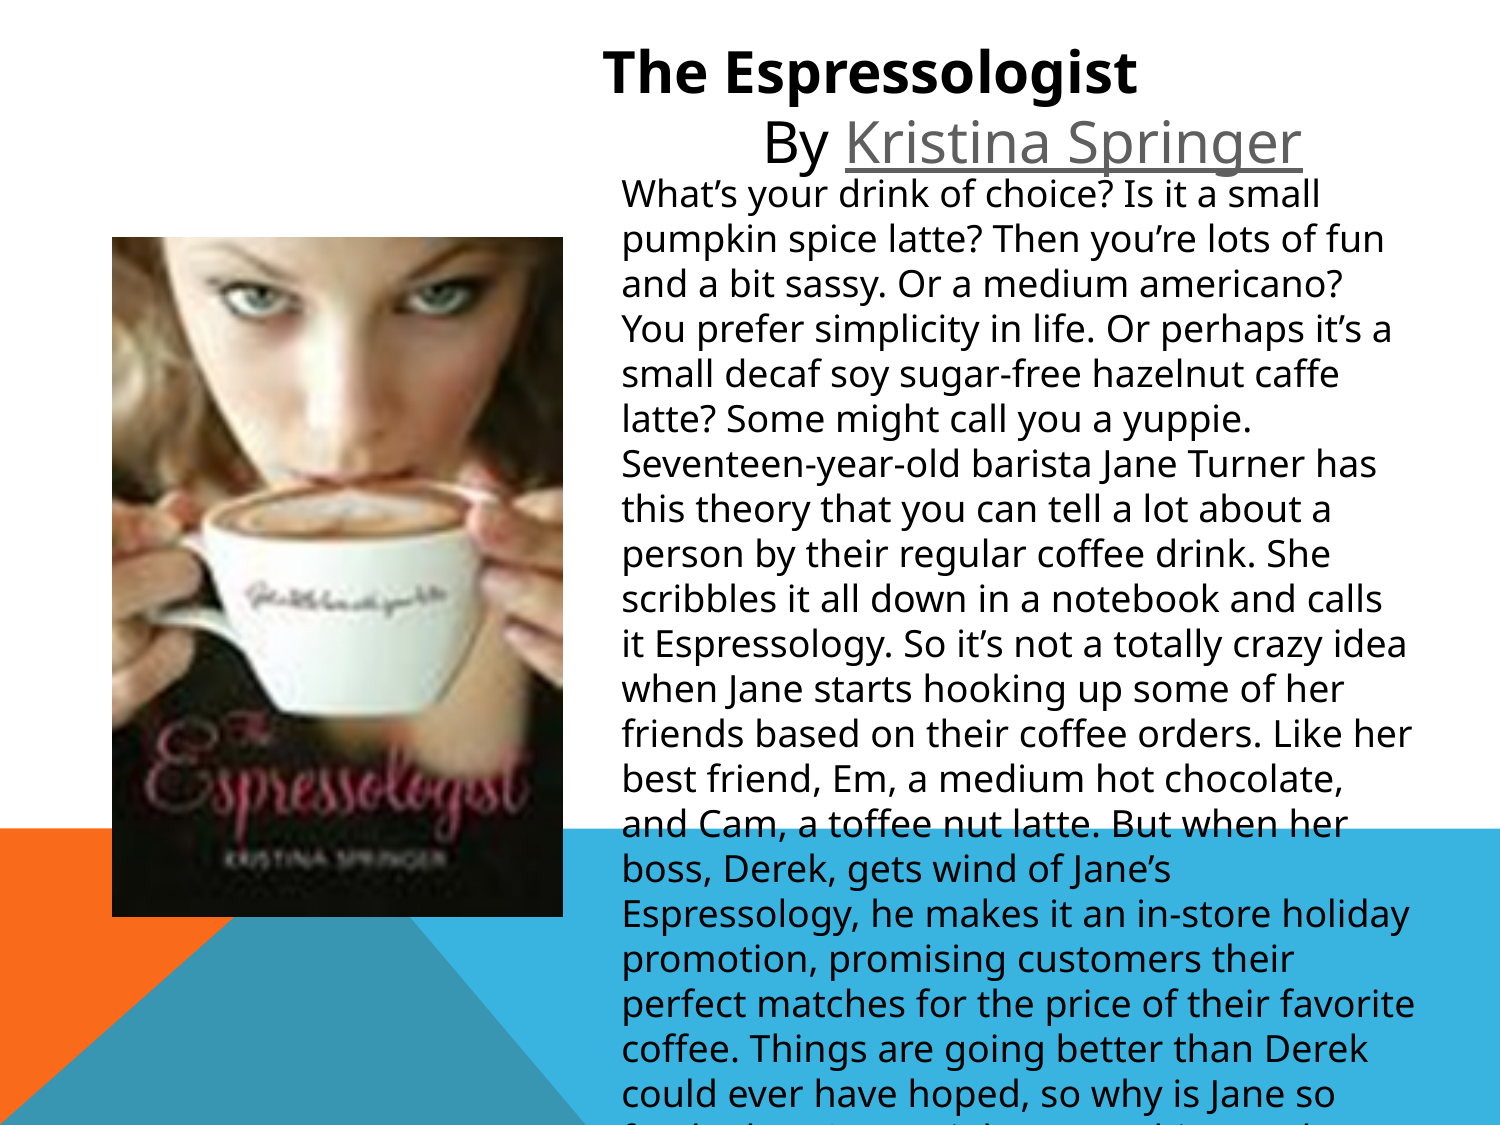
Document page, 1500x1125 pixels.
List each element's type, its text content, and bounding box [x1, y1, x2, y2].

picture [112, 237, 563, 918]
text_box The Espressologist By Kristina Springer [587, 28, 1463, 403]
text_box What’s your drink of choice? Is it a small pumpkin spice latte? Then you’re lots of fun and a bit sassy. Or a medium americano? You prefer simplicity in life. Or perhaps it’s a small decaf soy sugar-free hazelnut caffe latte? Some might call you a yuppie. Seventeen-year-old barista Jane Turner has this theory that you can tell a lot about a person by their regular coffee drink. She scribbles it all down in a notebook and calls it Espressology. So it’s not a totally crazy idea when Jane starts hooking up some of her friends based on their coffee orders. Like her best friend, Em, a medium hot chocolate, and Cam, a toffee nut latte. But when her boss, Derek, gets wind of Jane’s Espressology, he makes it an in-store holiday promotion, promising customers their perfect matches for the price of their favorite coffee. Things are going better than Derek could ever have hoped, so why is Jane so freaked out? Does it have anything to do with Em dating Cam? She’s the one who set them up! She should be happy for them, right? [606, 162, 1432, 1125]
